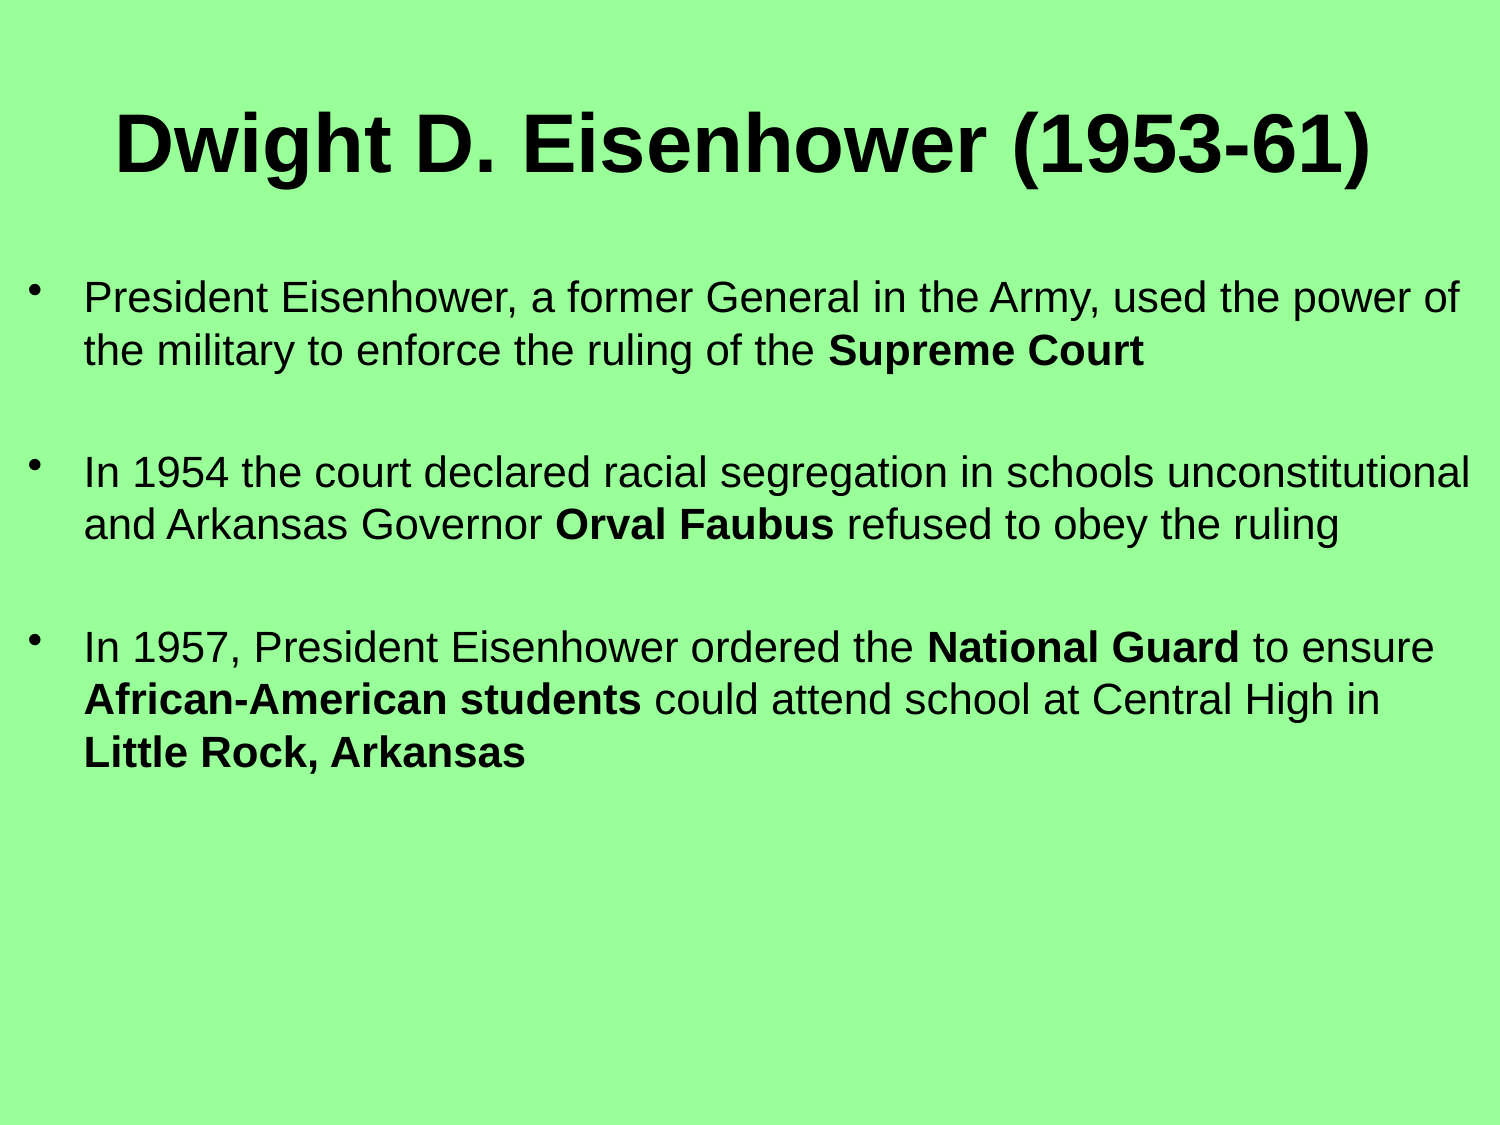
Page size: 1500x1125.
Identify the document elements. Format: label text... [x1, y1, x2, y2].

title Dwight D. Eisenhower (1953-61) [0, 45, 1488, 233]
list President Eisenhower, a former General in the Army, used the power of the military to enforce the ruling of the Supreme Court In 1954 the court declared racial segregation in schools unconstitutional and Arkansas Governor Orval Faubus refused to obey the ruling In 1957, President Eisenhower ordered the National Guard to ensure African-American students could attend school at Central High in Little Rock, Arkansas [12, 200, 1500, 943]
